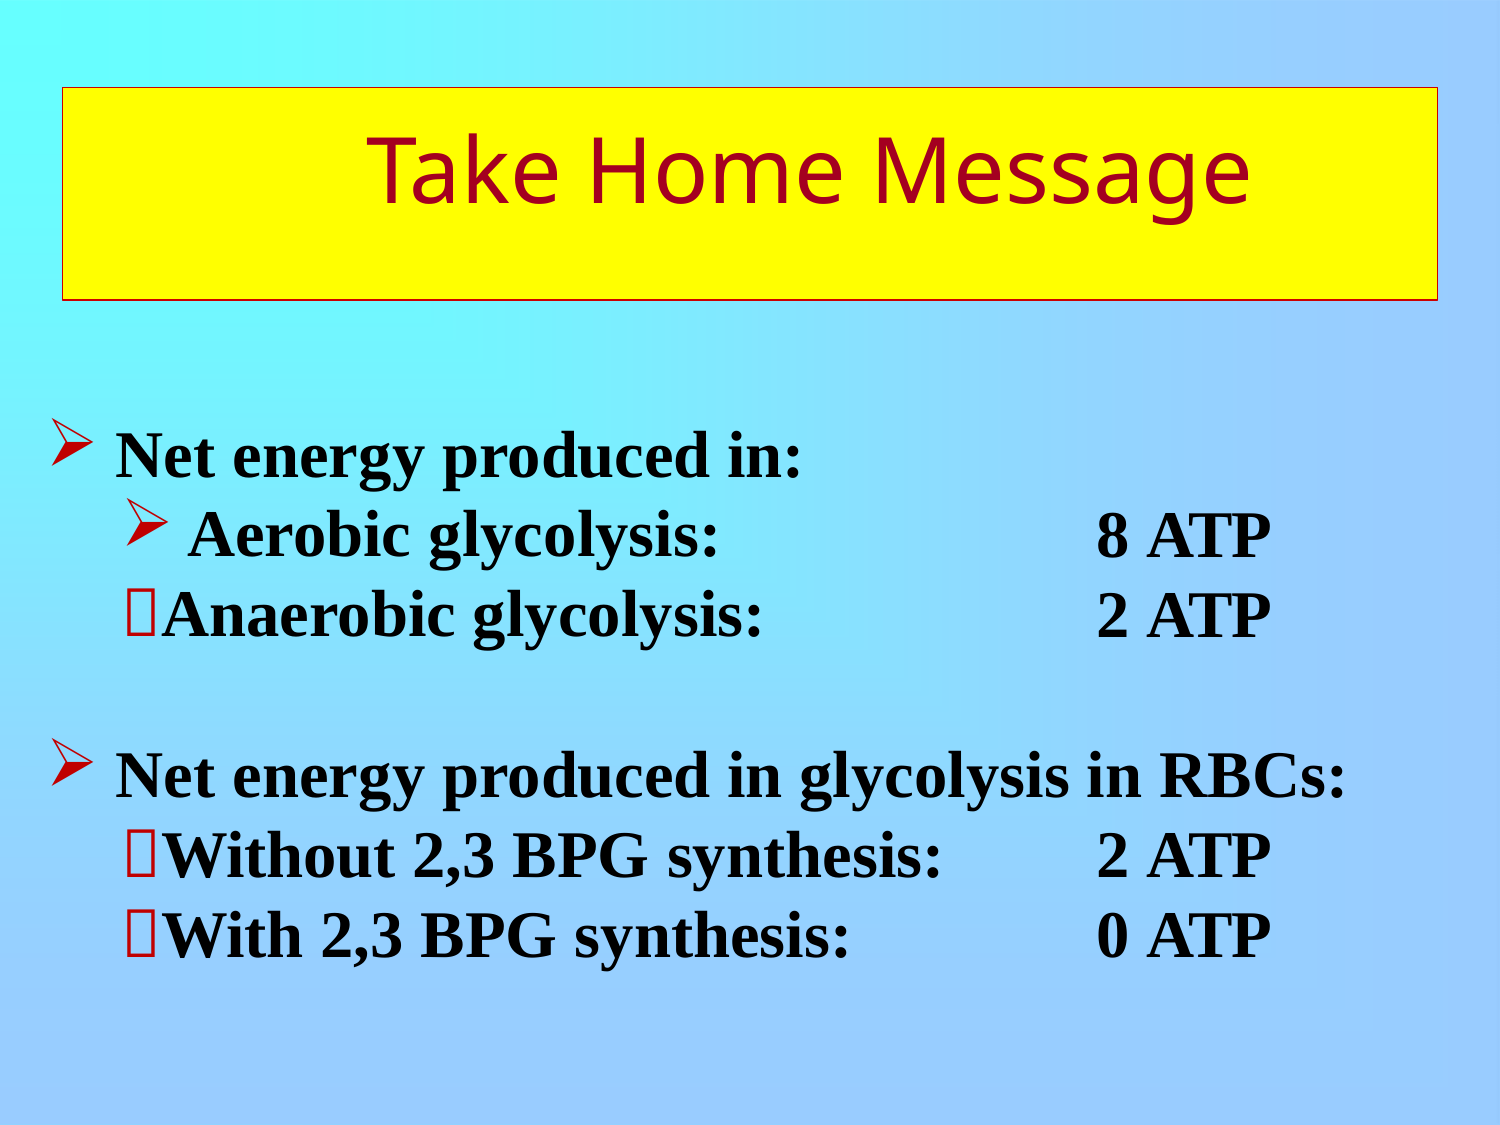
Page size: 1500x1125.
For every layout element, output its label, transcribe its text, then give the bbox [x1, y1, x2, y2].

picture [0, 0, 1500, 1125]
text_box Net energy produced in: Aerobic glycolysis: Anaerobic glycolysis: [44, 410, 808, 651]
text_box Without 2,3 BPG synthesis: With 2,3 BPG synthesis: [119, 810, 961, 971]
title Take Home Message [62, 87, 1438, 301]
text_box 2 ATP 0 ATP [1094, 810, 1274, 971]
text_box Net energy produced in glycolysis in RBCs: [44, 730, 1351, 811]
text_box 8 ATP 2 ATP [1094, 490, 1274, 651]
